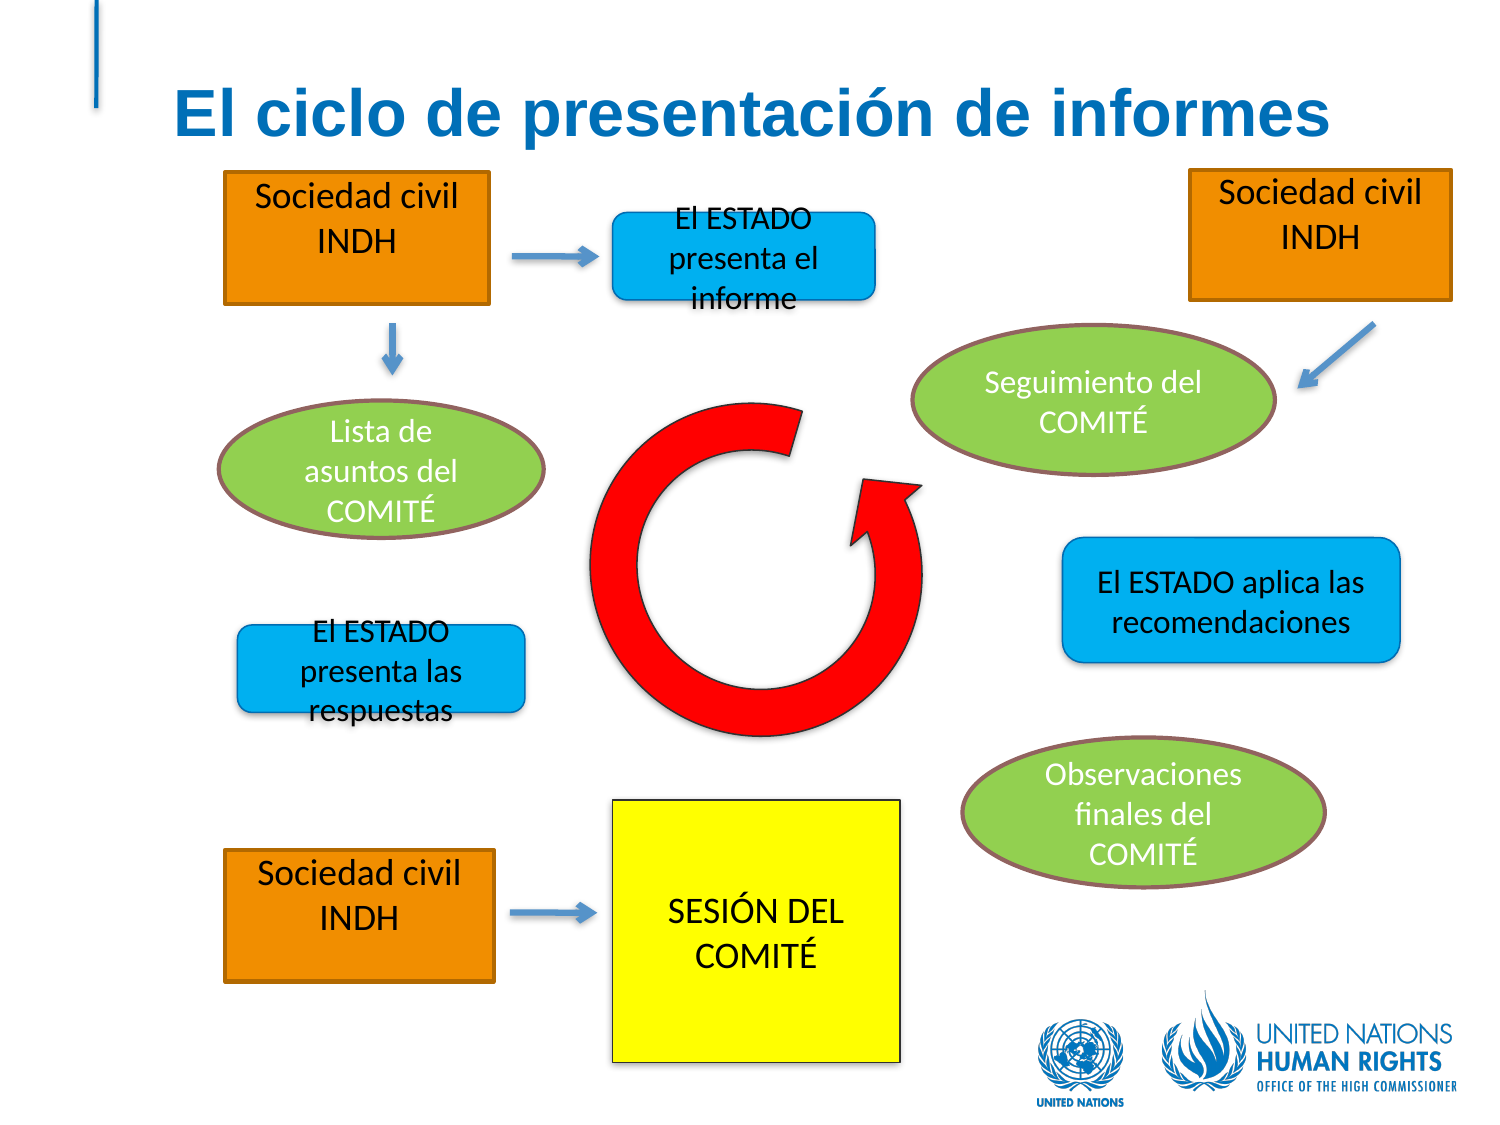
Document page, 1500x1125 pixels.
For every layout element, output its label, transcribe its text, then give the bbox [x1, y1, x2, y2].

text_box [589, 402, 923, 738]
text_box Observaciones finales del COMITÉ [960, 735, 1327, 890]
text_box El ESTADO presenta el informe [611, 211, 876, 301]
text_box Sociedad civil INDH [1188, 168, 1453, 302]
text_box SESIÓN DEL COMITÉ [612, 799, 901, 1063]
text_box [1297, 323, 1375, 389]
text_box Sociedad civil INDH [223, 170, 491, 306]
text_box Seguimiento del COMITÉ [910, 322, 1278, 478]
title El ciclo de presentación de informes [87, 62, 1438, 172]
text_box Sociedad civil INDH [223, 848, 496, 984]
text_box El ESTADO presenta las respuestas [236, 624, 526, 714]
text_box Lista de asuntos del COMITÉ [216, 398, 546, 541]
text_box El ESTADO aplica las recomendaciones [1061, 536, 1401, 664]
picture [1037, 990, 1457, 1107]
